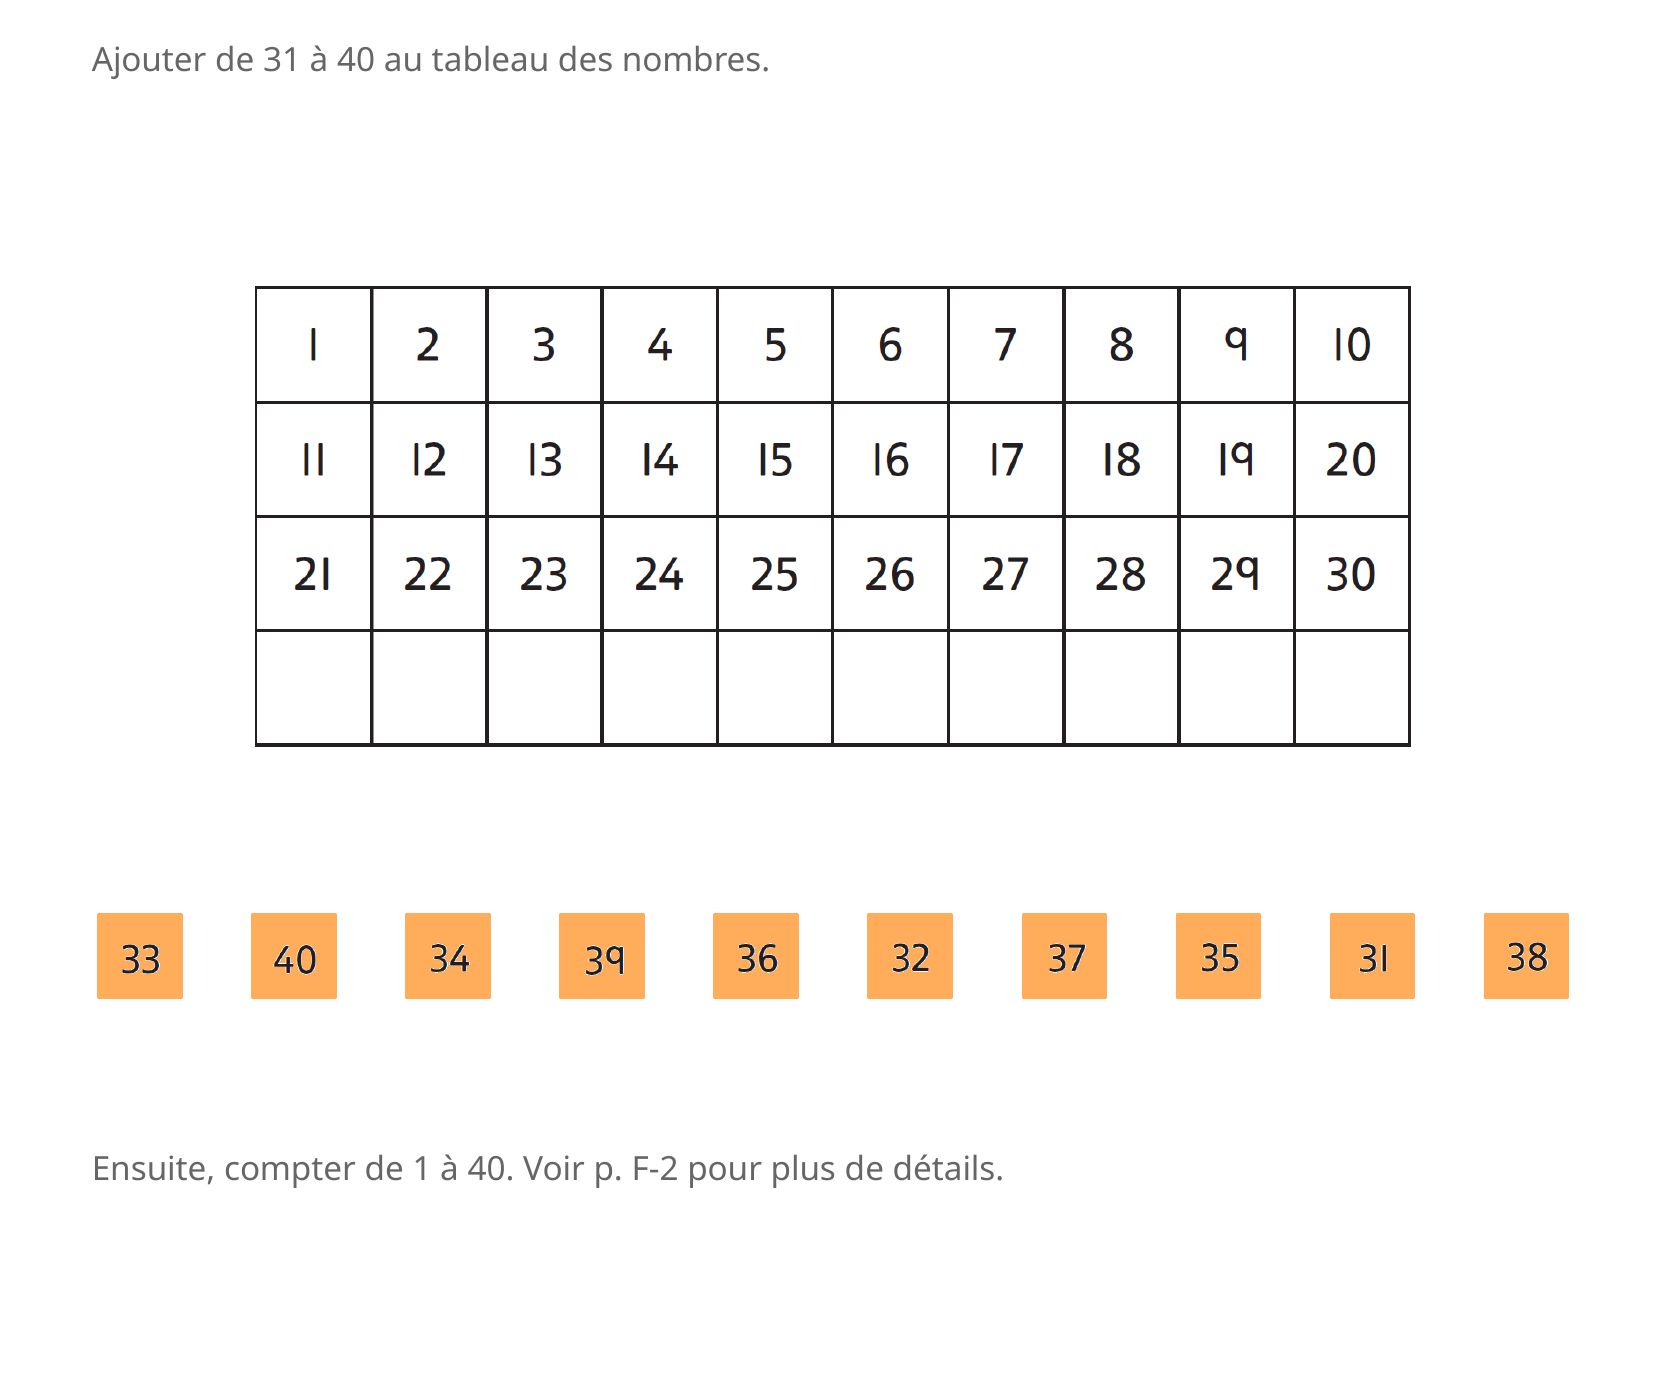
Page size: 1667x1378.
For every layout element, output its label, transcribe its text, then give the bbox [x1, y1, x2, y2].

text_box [1022, 914, 1107, 999]
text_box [560, 914, 645, 999]
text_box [405, 914, 491, 999]
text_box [1484, 914, 1569, 999]
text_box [714, 914, 799, 999]
picture [248, 278, 1418, 755]
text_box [251, 914, 336, 999]
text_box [868, 914, 953, 999]
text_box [97, 914, 182, 999]
text_box Ajouter de 31 à 40 au tableau des nombres. [77, 31, 869, 86]
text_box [1176, 914, 1261, 999]
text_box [1330, 914, 1415, 999]
text_box Ensuite, compter de 1 à 40. Voir p. F-2 pour plus de détails. [77, 1139, 1547, 1195]
